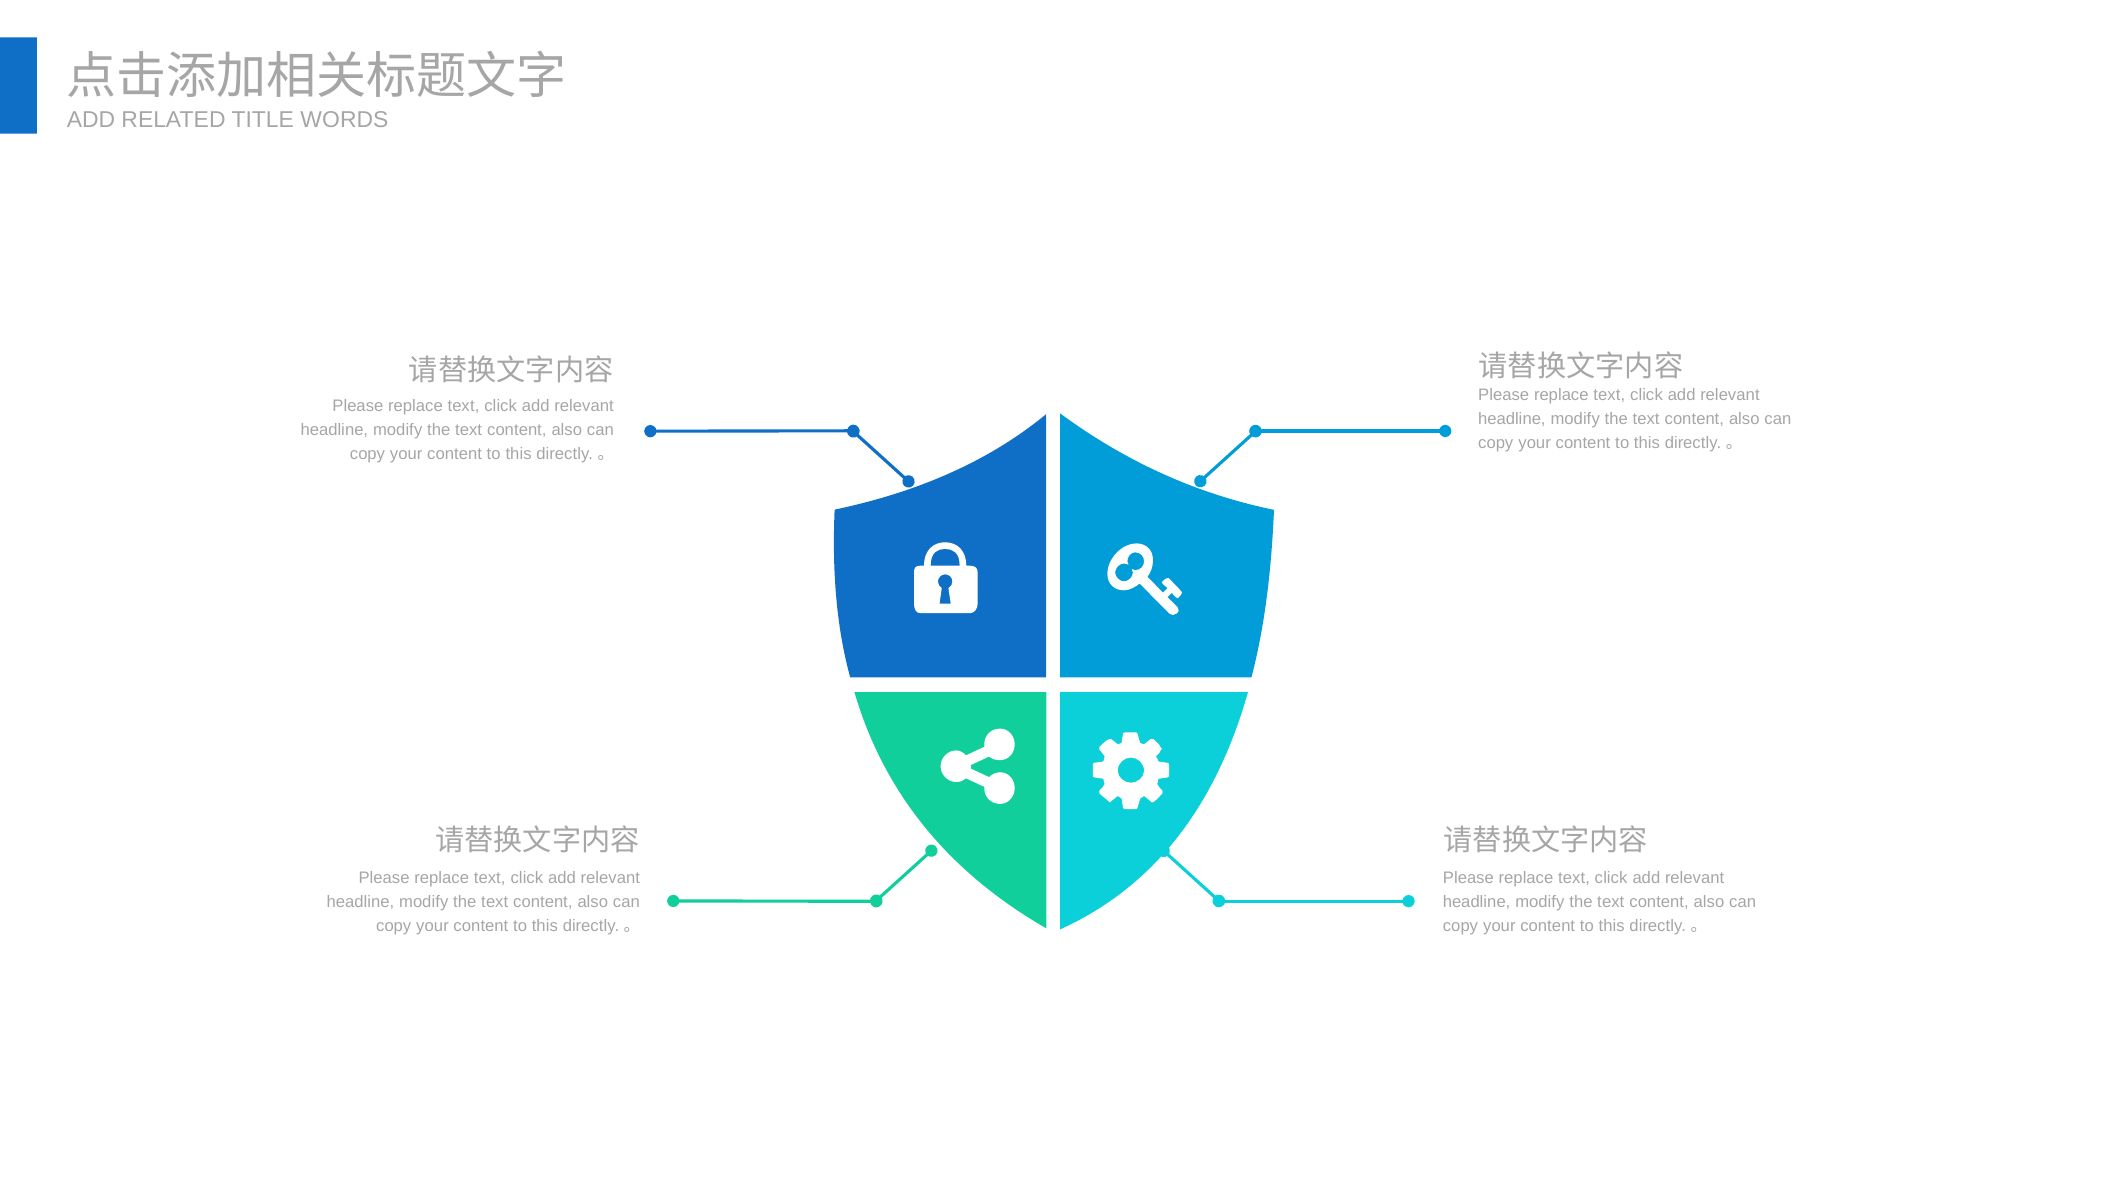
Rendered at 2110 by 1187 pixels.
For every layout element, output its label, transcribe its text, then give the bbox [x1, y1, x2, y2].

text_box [291, 815, 641, 936]
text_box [854, 692, 1047, 929]
text_box 点击添加相关标题文字 [66, 43, 567, 104]
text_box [673, 850, 932, 902]
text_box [1163, 850, 1409, 902]
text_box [1442, 815, 1792, 936]
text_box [1060, 692, 1248, 930]
text_box [0, 36, 38, 135]
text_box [831, 414, 1047, 678]
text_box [1200, 431, 1446, 482]
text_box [1477, 341, 1827, 453]
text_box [1060, 413, 1274, 678]
text_box ADD RELATED TITLE WORDS [66, 104, 389, 132]
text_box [650, 430, 909, 482]
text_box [265, 346, 615, 464]
